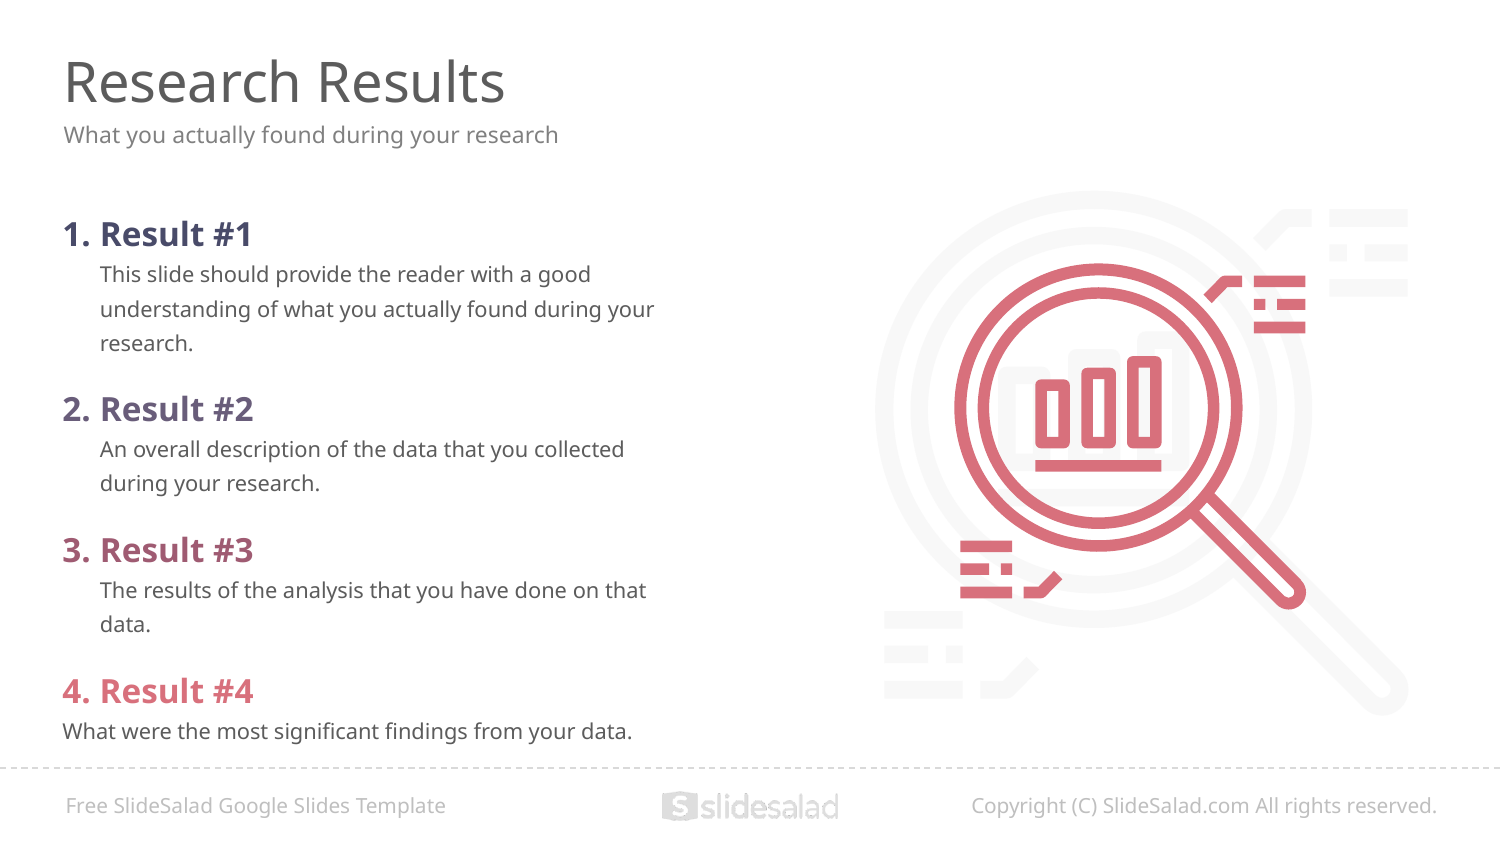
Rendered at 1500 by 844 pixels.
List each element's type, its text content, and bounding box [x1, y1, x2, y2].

text_box Result #1 This slide should provide the reader with a good understanding of what you actually found during your research. Result #2 An overall description of the data that you collected during your research. Result #3 The results of the analysis that you have done on that data. 4. Result #4 What were the most significant findings from your data. [62, 201, 688, 744]
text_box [934, 244, 1309, 612]
picture [662, 791, 838, 823]
list What you actually found during your research [63, 119, 1437, 149]
title Research Results [63, 46, 1437, 114]
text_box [845, 161, 1412, 719]
